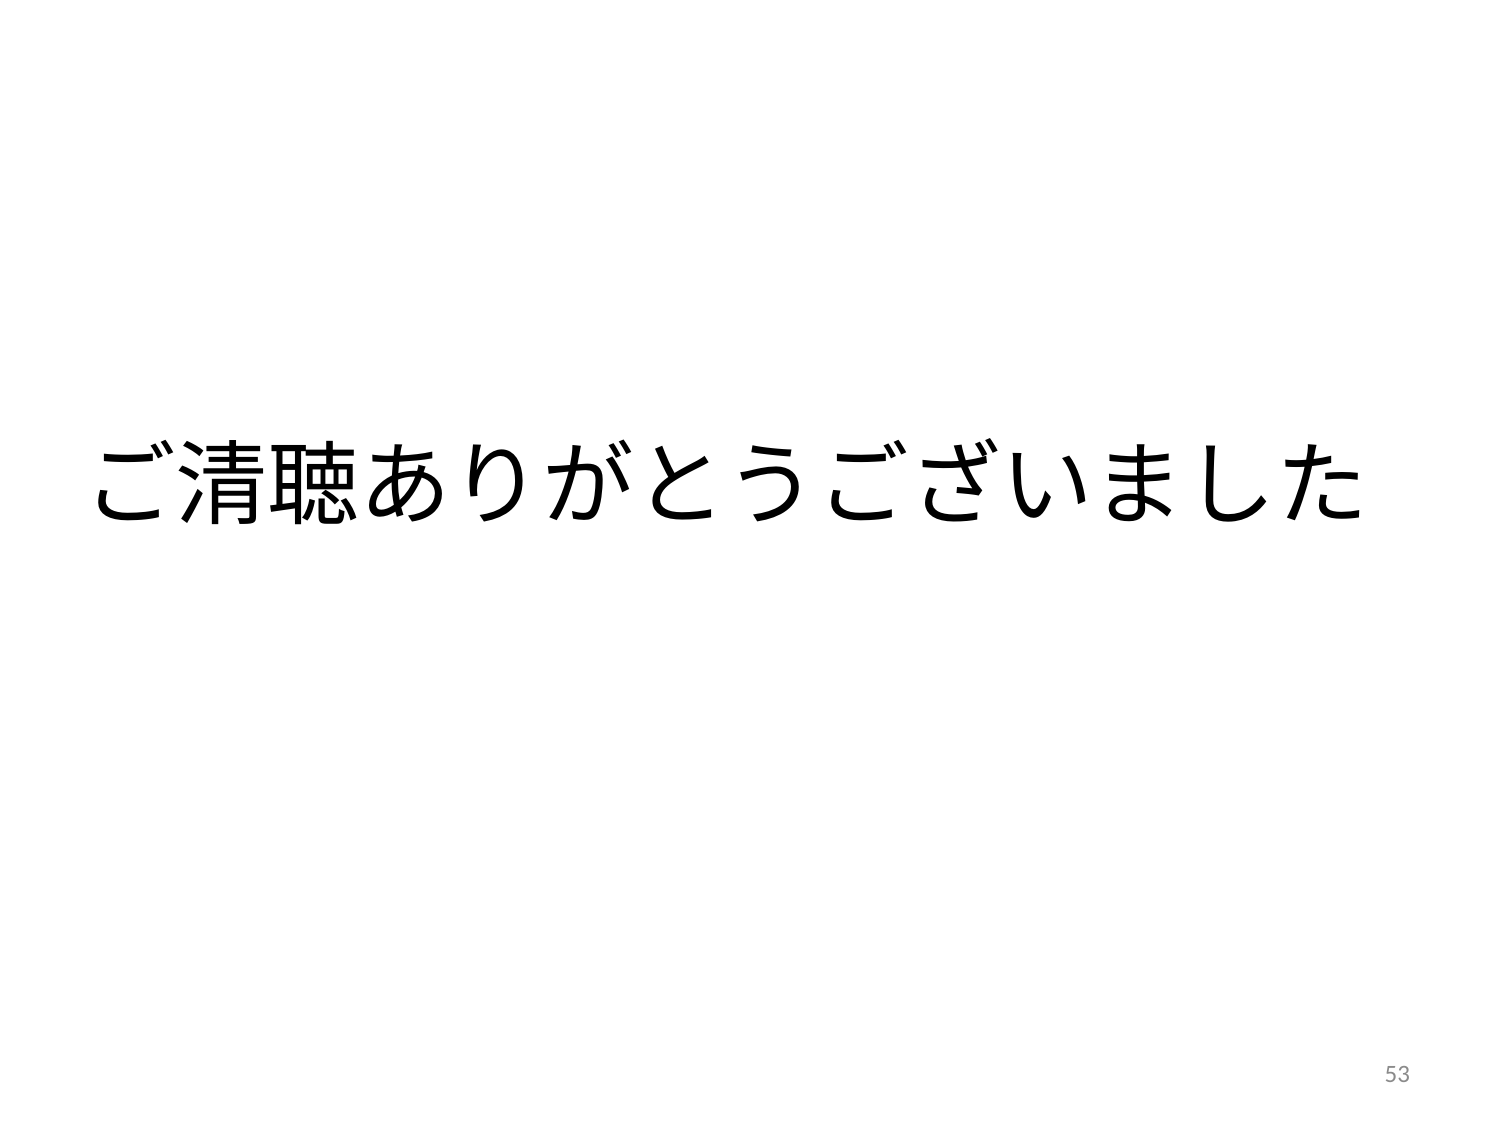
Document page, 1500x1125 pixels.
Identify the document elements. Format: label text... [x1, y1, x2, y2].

text_box ご清聴ありがとうございました [41, 418, 1412, 544]
slide_number 53 [1074, 1042, 1425, 1103]
